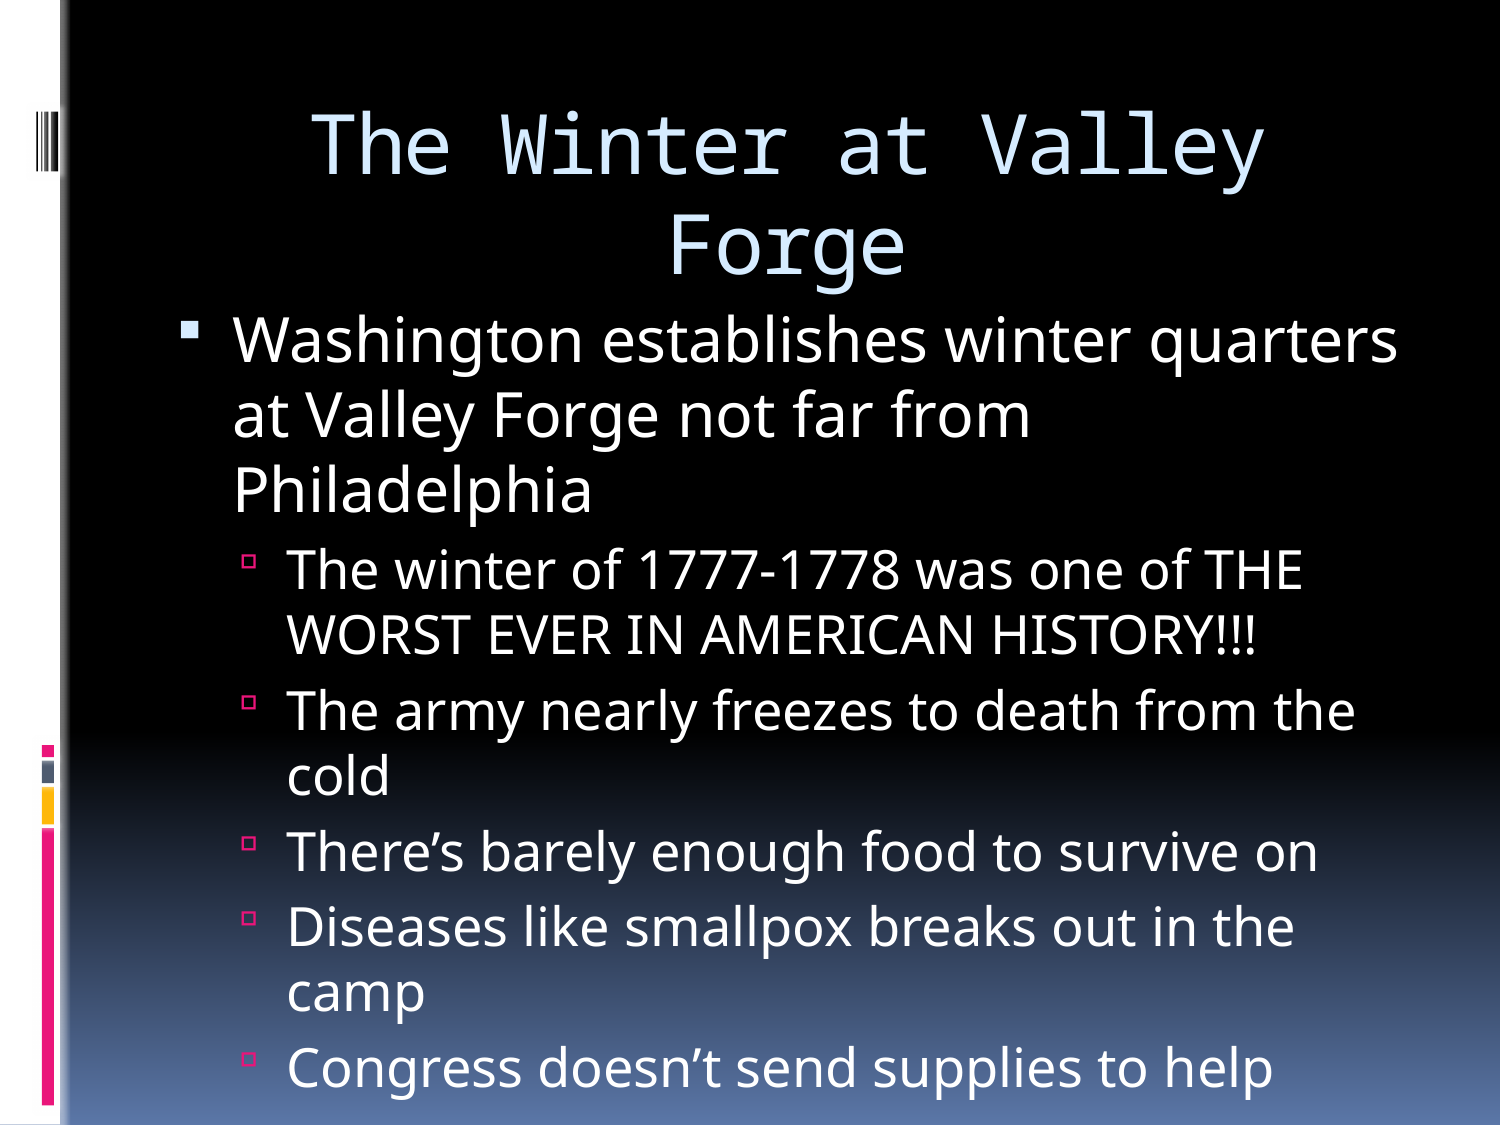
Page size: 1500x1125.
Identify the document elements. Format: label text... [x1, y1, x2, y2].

list Washington establishes winter quarters at Valley Forge not far from Philadelphia The winter of 1777-1778 was one of THE WORST EVER IN AMERICAN HISTORY!!! The army nearly freezes to death from the cold There’s barely enough food to survive on Diseases like smallpox breaks out in the camp Congress doesn’t send supplies to help [150, 292, 1425, 1043]
title The Winter at Valley Forge [150, 83, 1425, 234]
